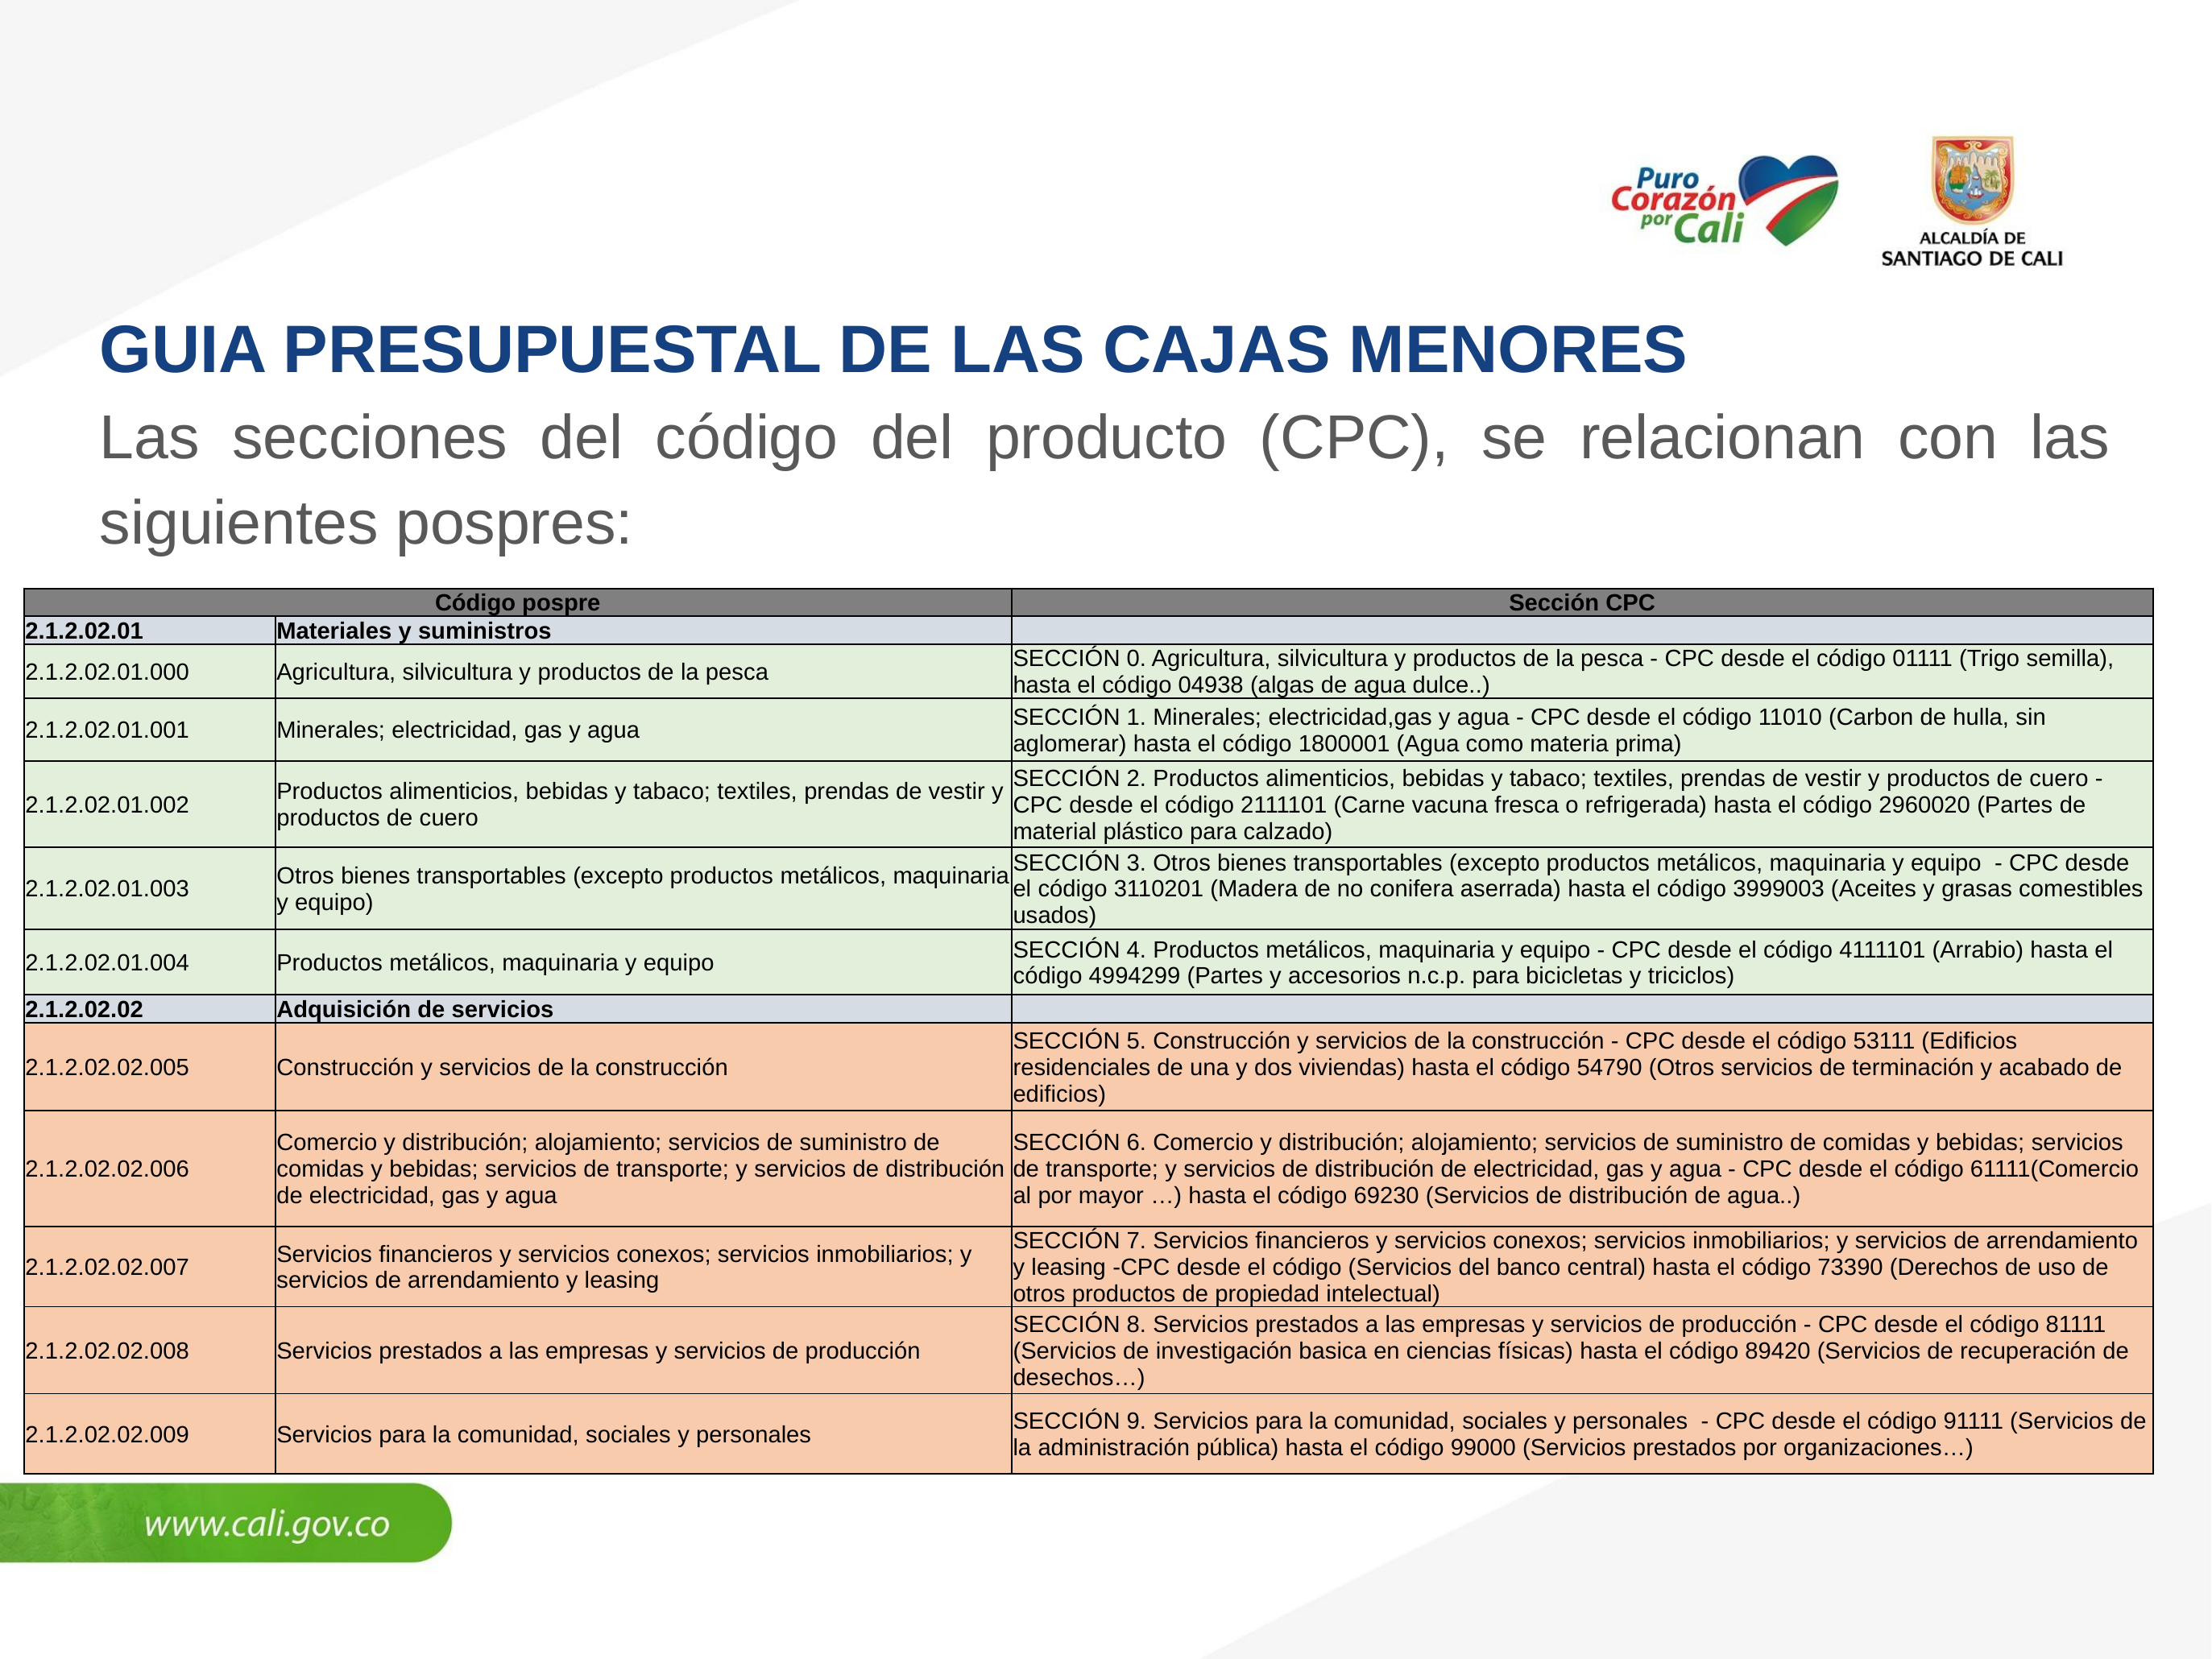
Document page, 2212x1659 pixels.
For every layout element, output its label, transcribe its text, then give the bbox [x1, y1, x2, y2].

table_cell 2.1.2.02.01.004 [25, 930, 275, 994]
table_header Sección CPC [1013, 590, 2152, 615]
table_cell Productos alimenticios, bebidas y tabaco; textiles, prendas de vestir y productos de cuero [276, 762, 1011, 846]
table_cell 2.1.2.02.01.001 [25, 699, 275, 760]
table_cell Construcción y servicios de la construcción [276, 1024, 1011, 1110]
table_cell Servicios financieros y servicios conexos; servicios inmobiliarios; y servicios de arrendamiento y leasing [276, 1227, 1011, 1306]
table_cell Productos metálicos, maquinaria y equipo [276, 930, 1011, 994]
table_cell Otros bienes transportables (excepto productos metálicos, maquinaria y equipo) [276, 848, 1011, 929]
table_header Código pospre [25, 590, 1011, 615]
table_cell SECCIÓN 4. Productos metálicos, maquinaria y equipo - CPC desde el código 4111101 (Arrabio) hasta el código 4994299 (Partes y accesorios n.c.p. para bicicletas y triciclos) [1013, 930, 2152, 994]
table_cell Materiales y suministros [276, 617, 1011, 643]
table_cell SECCIÓN 8. Servicios prestados a las empresas y servicios de producción - CPC desde el código 81111 (Servicios de investigación basica en ciencias físicas) hasta el código 89420 (Servicios de recuperación de desechos…) [1013, 1307, 2152, 1393]
table_cell SECCIÓN 0. Agricultura, silvicultura y productos de la pesca - CPC desde el código 01111 (Trigo semilla), hasta el código 04938 (algas de agua dulce..) [1013, 645, 2152, 697]
table_cell Agricultura, silvicultura y productos de la pesca [276, 645, 1011, 697]
table_cell SECCIÓN 2. Productos alimenticios, bebidas y tabaco; textiles, prendas de vestir y productos de cuero - CPC desde el código 2111101 (Carne vacuna fresca o refrigerada) hasta el código 2960020 (Partes de material plástico para calzado) [1013, 762, 2152, 846]
table_cell SECCIÓN 3. Otros bienes transportables (excepto productos metálicos, maquinaria y equipo - CPC desde el código 3110201 (Madera de no conifera aserrada) hasta el código 3999003 (Aceites y grasas comestibles usados) [1013, 848, 2152, 929]
table_cell SECCIÓN 7. Servicios financieros y servicios conexos; servicios inmobiliarios; y servicios de arrendamiento y leasing -CPC desde el código (Servicios del banco central) hasta el código 73390 (Derechos de uso de otros productos de propiedad intelectual) [1013, 1227, 2152, 1306]
table_cell 2.1.2.02.02.008 [25, 1307, 275, 1393]
table_cell 2.1.2.02.02.007 [25, 1227, 275, 1306]
table_cell 2.1.2.02.02 [25, 995, 275, 1022]
table_cell Comercio y distribución; alojamiento; servicios de suministro de comidas y bebidas; servicios de transporte; y servicios de distribución de electricidad, gas y agua [276, 1111, 1011, 1226]
table_cell SECCIÓN 6. Comercio y distribución; alojamiento; servicios de suministro de comidas y bebidas; servicios de transporte; y servicios de distribución de electricidad, gas y agua - CPC desde el código 61111(Comercio al por mayor …) hasta el código 69230 (Servicios de distribución de agua..) [1013, 1111, 2152, 1226]
table_cell 2.1.2.02.01.002 [25, 762, 275, 846]
table_cell SECCIÓN 9. Servicios para la comunidad, sociales y personales - CPC desde el código 91111 (Servicios de la administración pública) hasta el código 99000 (Servicios prestados por organizaciones…) [1013, 1394, 2152, 1473]
table_cell SECCIÓN 5. Construcción y servicios de la construcción - CPC desde el código 53111 (Edificios residenciales de una y dos viviendas) hasta el código 54790 (Otros servicios de terminación y acabado de edificios) [1013, 1024, 2152, 1110]
table_cell 2.1.2.02.02.005 [25, 1024, 275, 1110]
table_cell [1013, 995, 2152, 1022]
table_cell [1013, 617, 2152, 643]
table_cell 2.1.2.02.02.009 [25, 1394, 275, 1473]
table_cell 2.1.2.02.01 [25, 617, 275, 643]
table_cell SECCIÓN 1. Minerales; electricidad,gas y agua - CPC desde el código 11010 (Carbon de hulla, sin aglomerar) hasta el código 1800001 (Agua como materia prima) [1013, 699, 2152, 760]
table_cell 2.1.2.02.01.000 [25, 645, 275, 697]
list GUIA PRESUPUESTAL DE LAS CAJAS MENORES Las secciones del código del producto (CPC), se relacionan con las siguientes pospres: [75, 268, 2136, 588]
table_cell Adquisición de servicios [276, 995, 1011, 1022]
table_cell Minerales; electricidad, gas y agua [276, 699, 1011, 760]
table_cell 2.1.2.02.01.003 [25, 848, 275, 929]
table_cell Servicios prestados a las empresas y servicios de producción [276, 1307, 1011, 1393]
table_cell 2.1.2.02.02.006 [25, 1111, 275, 1226]
table_cell Servicios para la comunidad, sociales y personales [276, 1394, 1011, 1473]
picture [0, 0, 2212, 1659]
